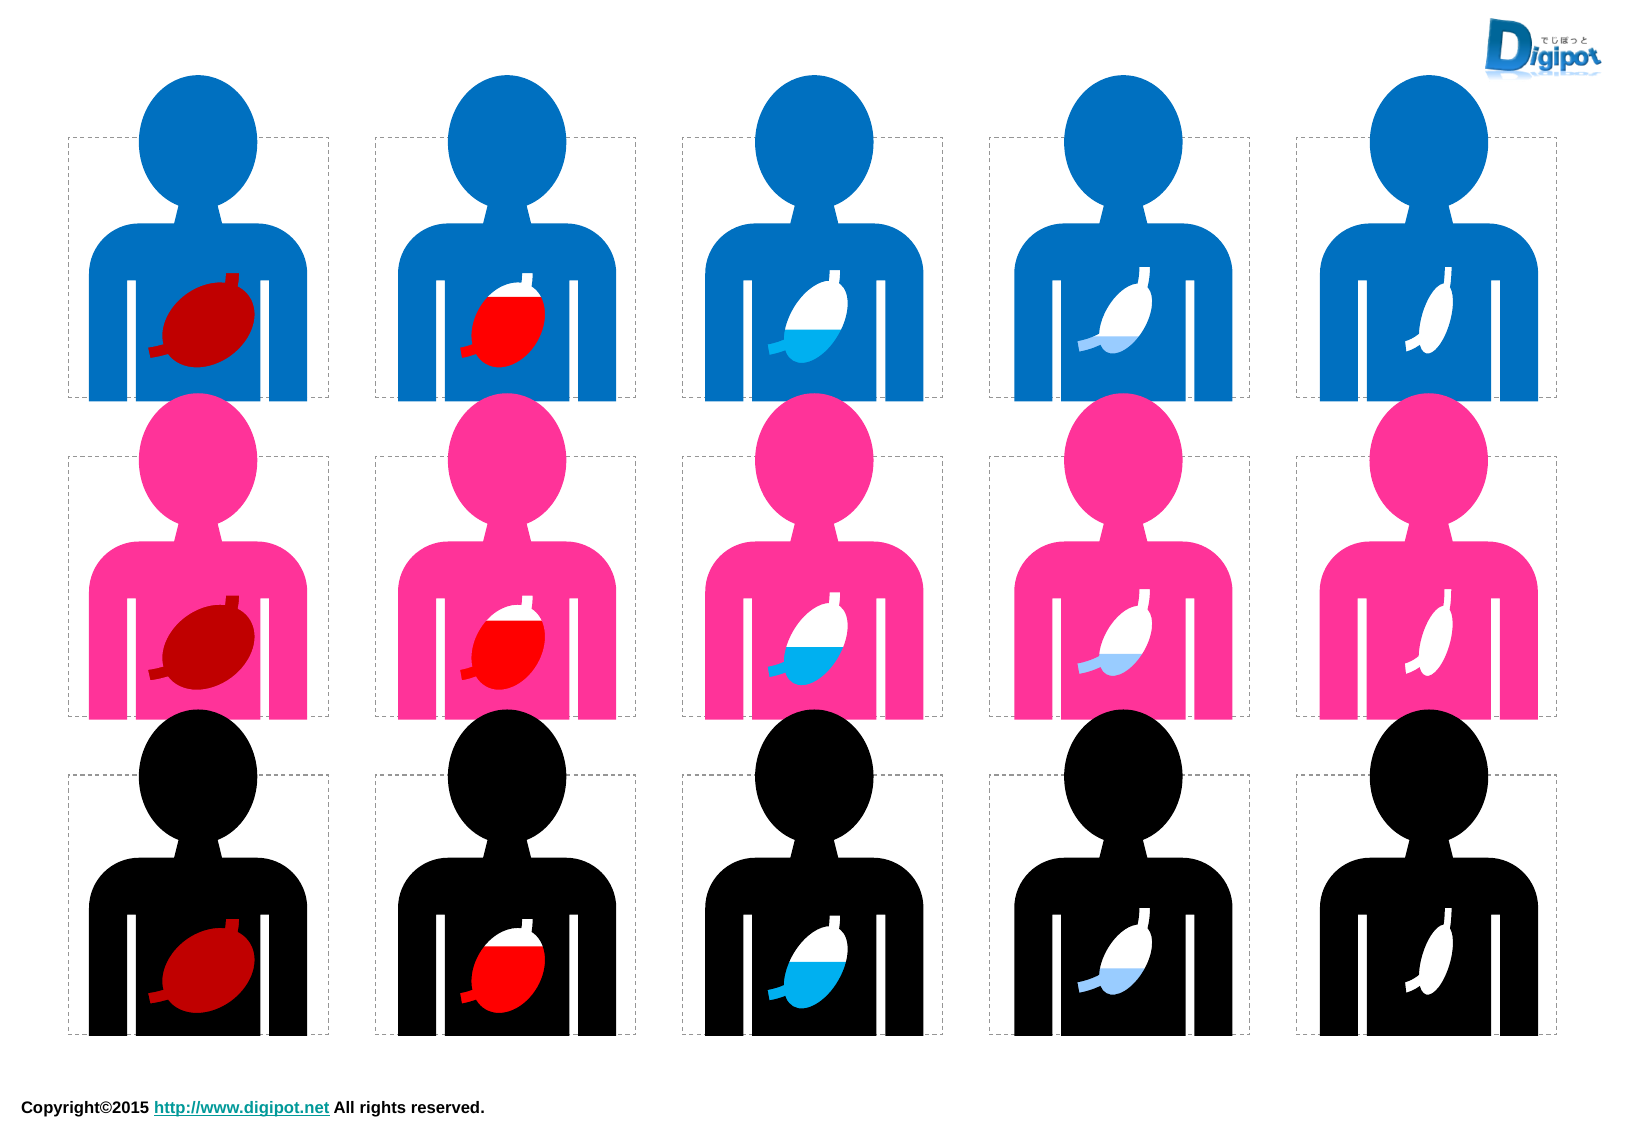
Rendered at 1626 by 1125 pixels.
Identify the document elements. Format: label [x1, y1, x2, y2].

text_box [1014, 74, 1233, 392]
text_box [88, 74, 308, 392]
text_box [704, 74, 924, 392]
text_box [1014, 709, 1233, 1036]
text_box [88, 392, 308, 708]
text_box [88, 709, 308, 1036]
text_box [704, 709, 924, 1036]
text_box [397, 74, 617, 392]
text_box [397, 709, 617, 1036]
picture [1485, 18, 1602, 82]
text_box [397, 392, 617, 708]
text_box [1014, 392, 1233, 708]
text_box [1317, 391, 1540, 722]
text_box [704, 392, 924, 708]
text_box [1317, 707, 1541, 1038]
text_box [1317, 73, 1541, 404]
